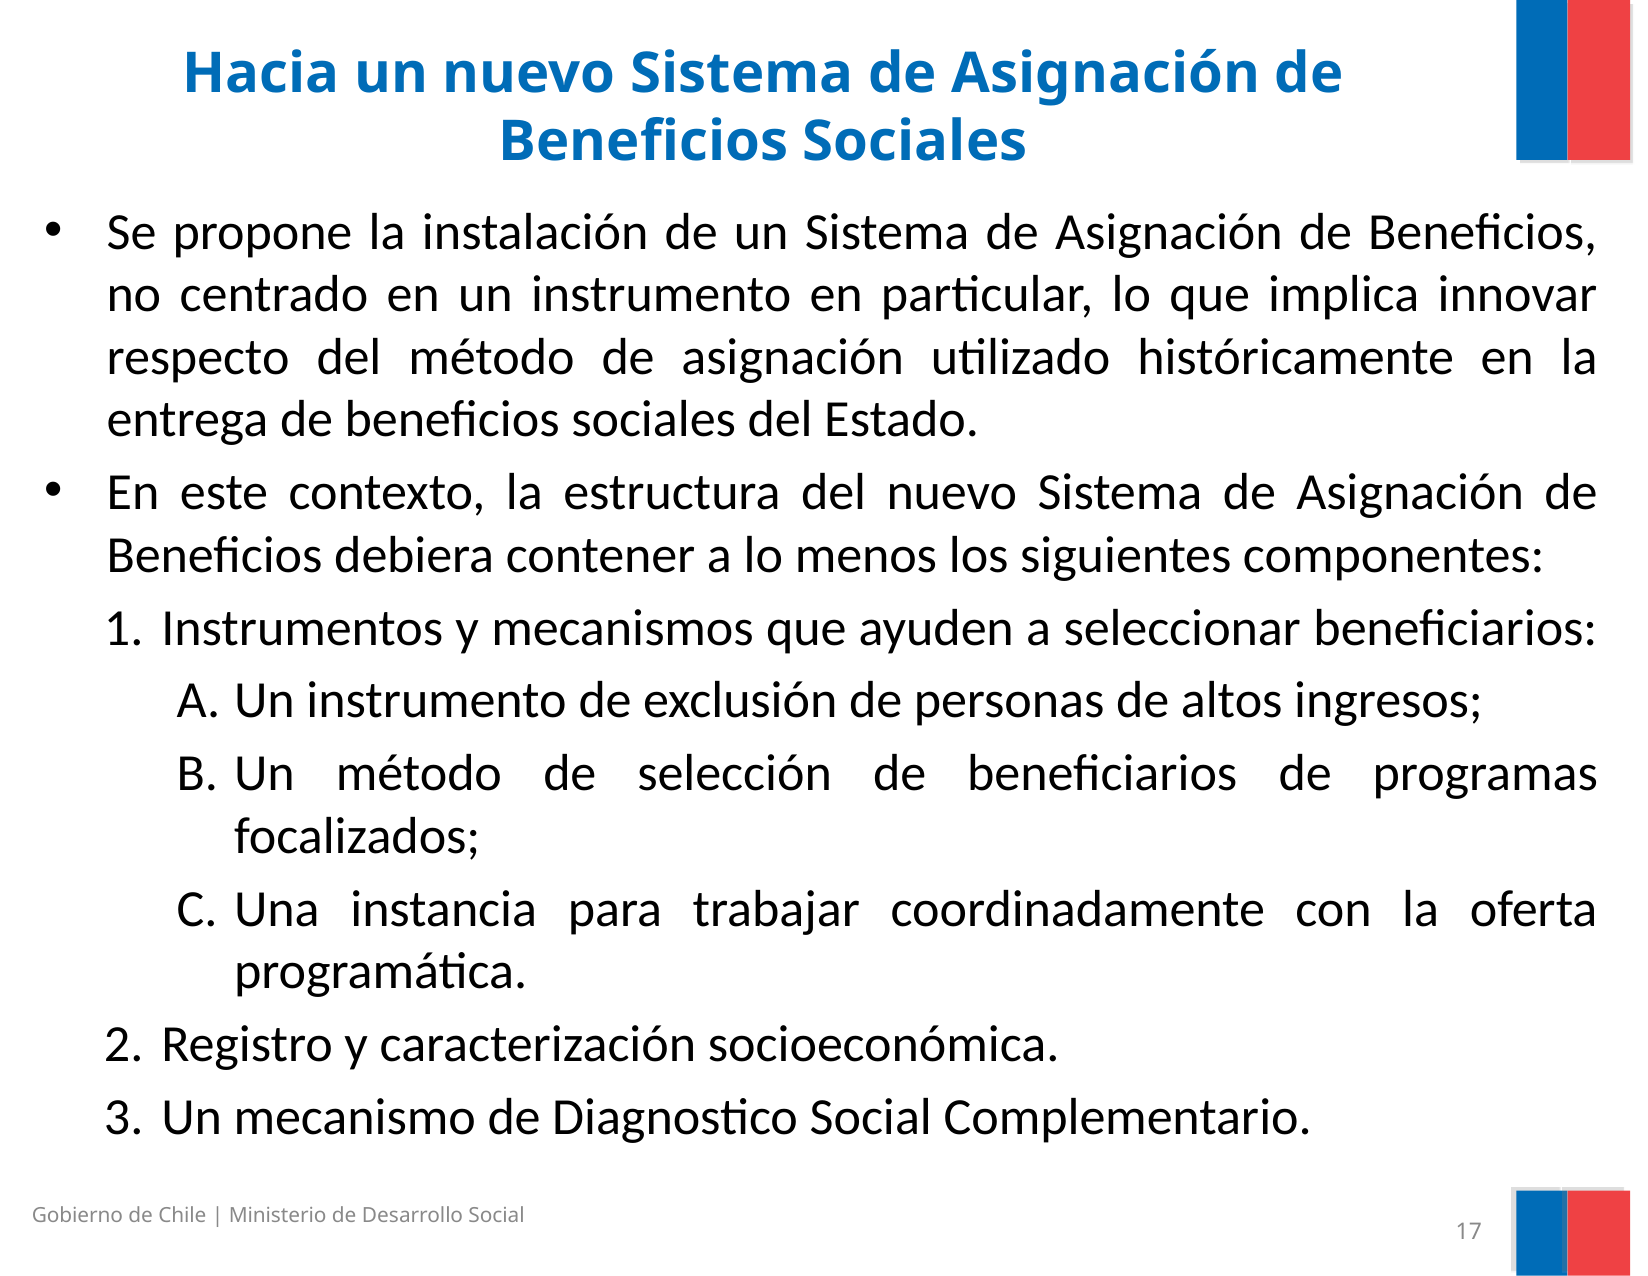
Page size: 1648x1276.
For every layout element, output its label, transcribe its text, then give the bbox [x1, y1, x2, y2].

slide_number 17 [1114, 1214, 1499, 1251]
title Hacia un nuevo Sistema de Asignación de Beneficios Sociales [27, 28, 1500, 188]
footer Gobierno de Chile | Ministerio de Desarrollo Social [15, 1193, 683, 1239]
list Se propone la instalación de un Sistema de Asignación de Beneficios, no centrado en un instrumento en particular, lo que implica innovar respecto del método de asignación utilizado históricamente en la entrega de beneficios sociales del Estado. En este contexto, la estructura del nuevo Sistema de Asignación de Beneficios debiera contener a lo menos los siguientes componentes: Instrumentos y mecanismos que ayuden a seleccionar beneficiarios: Un instrumento de exclusión de personas de altos ingresos; Un método de selección de beneficiarios de programas focalizados; Una instancia para trabajar coordinadamente con la oferta programática. Registro y caracterización socioeconómica. Un mecanismo de Diagnostico Social Complementario. [27, 188, 1616, 1194]
